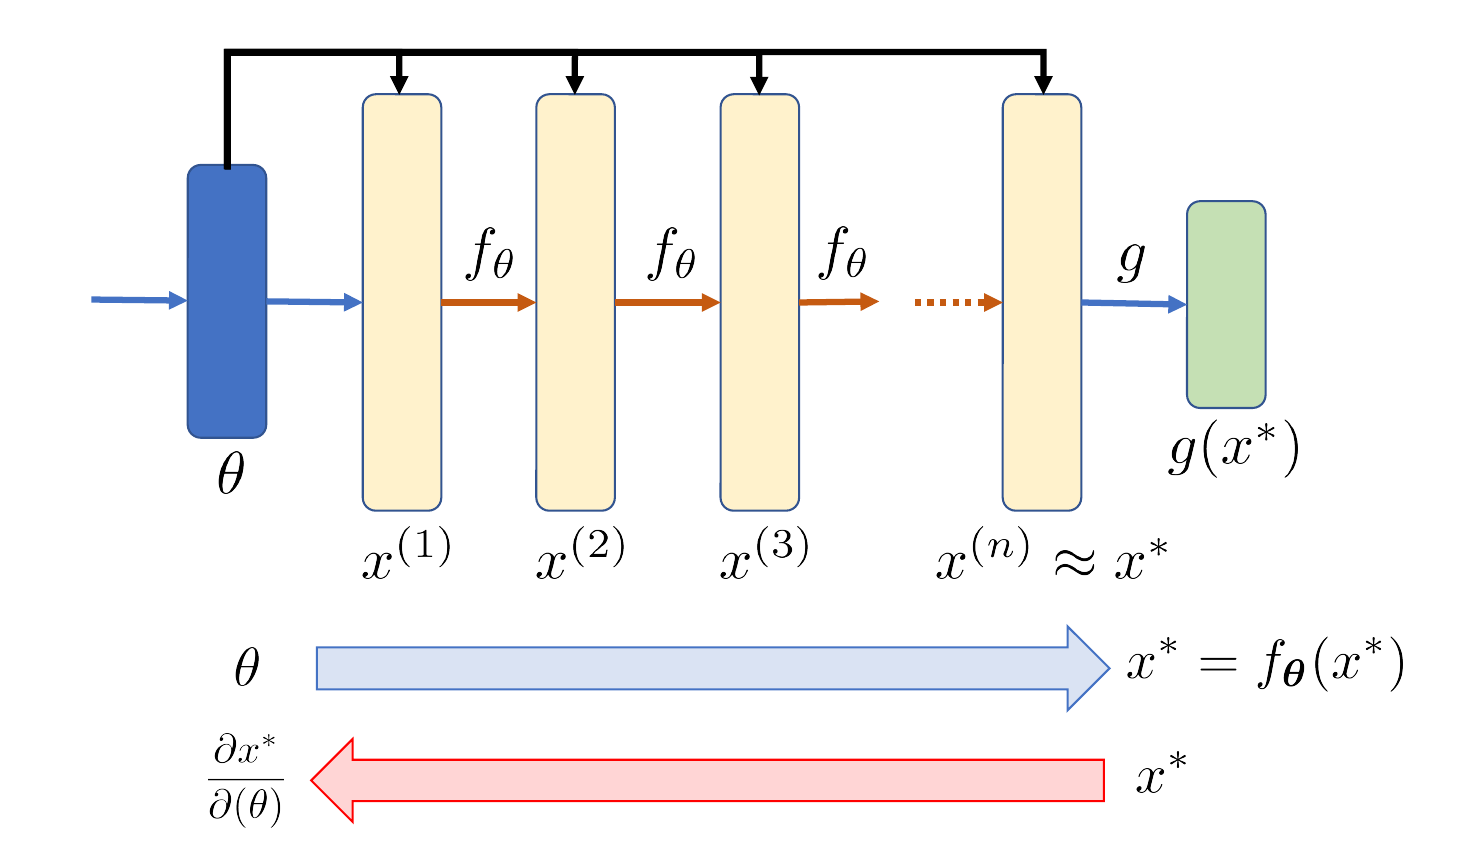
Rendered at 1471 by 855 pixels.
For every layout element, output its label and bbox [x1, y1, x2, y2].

picture [1136, 751, 1186, 793]
picture [1117, 244, 1145, 283]
picture [208, 733, 284, 828]
text_box [535, 134, 616, 512]
picture [1168, 419, 1298, 478]
text_box [309, 736, 1105, 825]
picture [818, 226, 866, 280]
text_box [315, 623, 1112, 713]
picture [465, 227, 513, 281]
picture [1127, 636, 1403, 692]
picture [536, 526, 624, 579]
text_box [361, 150, 443, 512]
text_box [186, 163, 268, 439]
text_box [719, 117, 801, 512]
picture [936, 526, 1167, 580]
picture [647, 227, 695, 281]
text_box [226, 50, 1050, 170]
picture [218, 451, 244, 494]
picture [235, 647, 259, 687]
text_box [1185, 200, 1267, 410]
text_box [1001, 93, 1083, 512]
picture [720, 526, 808, 579]
picture [362, 526, 450, 579]
